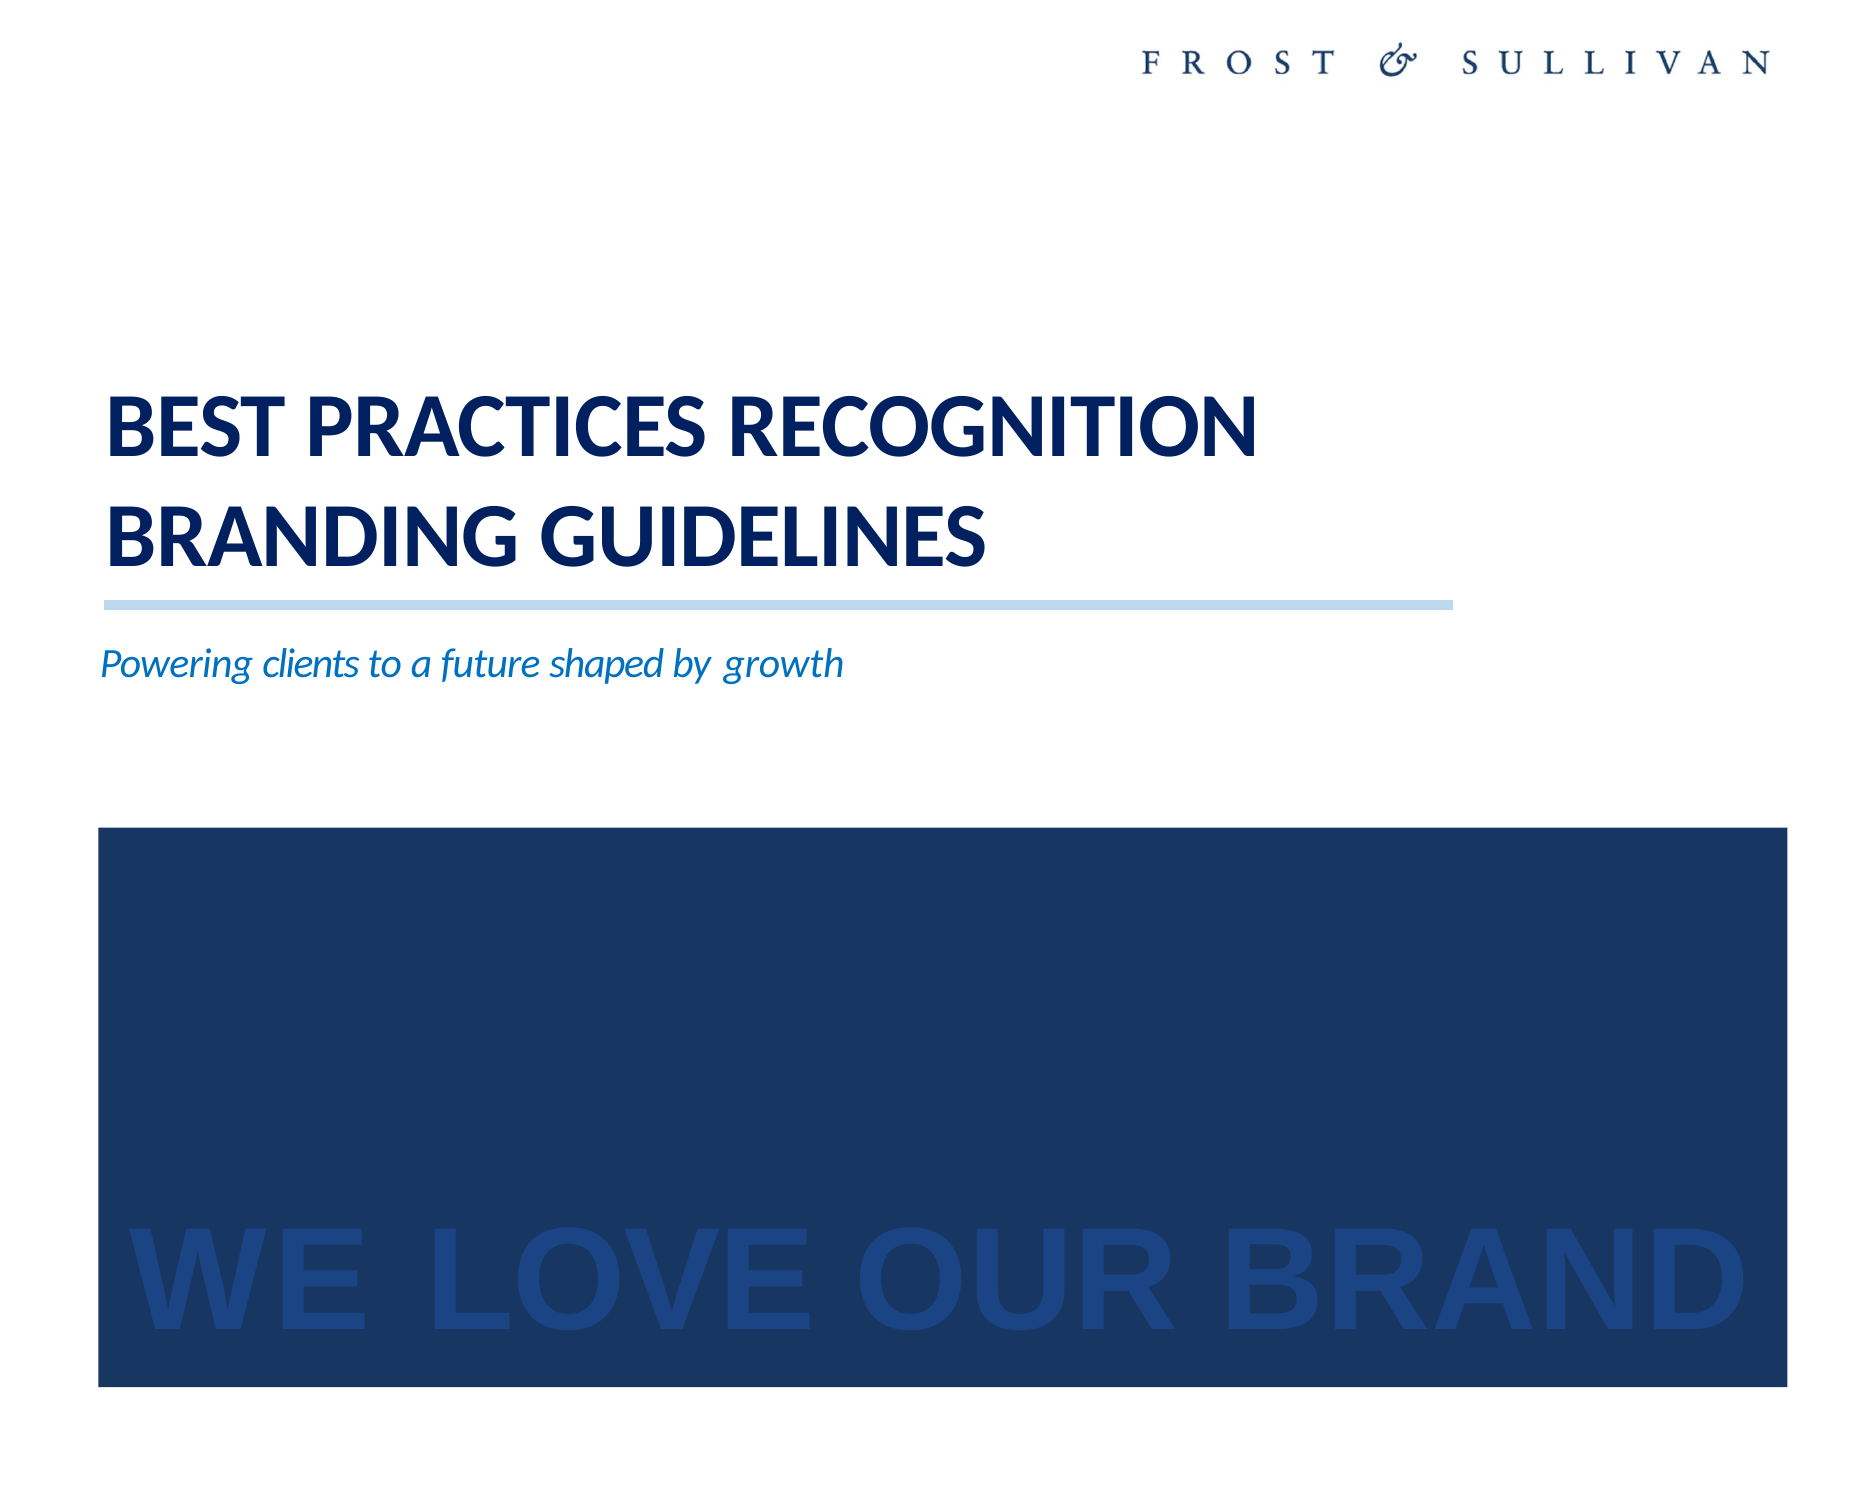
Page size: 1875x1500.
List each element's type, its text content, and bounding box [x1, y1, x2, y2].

text_box [98, 827, 1788, 1388]
text_box [1068, 6, 1839, 114]
text_box WE LOVE OUR BRAND [127, 1181, 1751, 1359]
title BEST PRACTICES RECOGNITION BRANDING GUIDELINES [103, 362, 1288, 605]
title BEST PRACTICES RECOGNITION BRANDING GUIDELINES [103, 606, 1288, 615]
text_box Powering clients to a future shaped by growth [97, 633, 979, 686]
